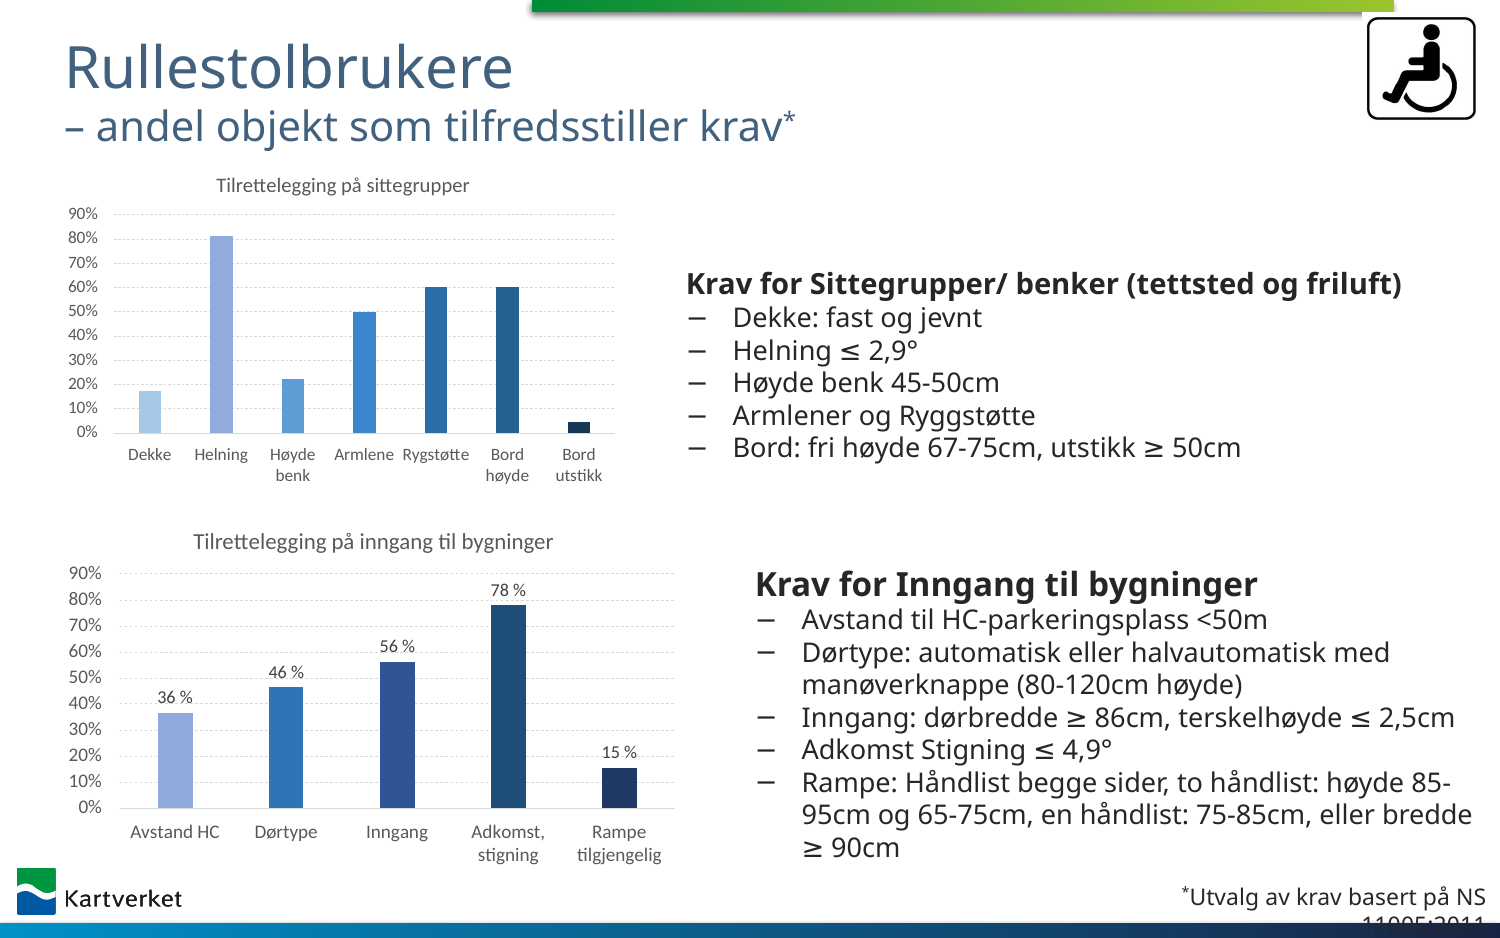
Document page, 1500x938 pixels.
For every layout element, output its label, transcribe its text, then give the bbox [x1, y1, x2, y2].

text_box Krav for Sittegrupper/ benker (tettsted og friluft) Dekke: fast og jevnt Helning ≤ 2,9° Høyde benk 45-50cm Armlener og Ryggstøtte Bord: fri høyde 67-75cm, utstikk ≥ 50cm [670, 258, 1418, 471]
picture [62, 166, 625, 492]
picture [62, 520, 686, 874]
text_box *Utvalg av krav basert på NS 11005:2011 [1068, 873, 1500, 938]
picture [1362, 12, 1481, 126]
text_box Rullestolbrukere – andel objekt som tilfredsstiller krav* [49, 25, 1431, 158]
text_box Krav for Inngang til bygninger Avstand til HC-parkeringsplass <50m Dørtype: automatisk eller halvautomatisk med manøverknappe (80-120cm høyde) Inngang: dørbredde ≥ 86cm, terskelhøyde ≤ 2,5cm Adkomst Stigning ≤ 4,9° Rampe: Håndlist begge sider, to håndlist: høyde 85-95cm og 65-75cm, en håndlist: 75-85cm, eller bredde ≥ 90cm [740, 555, 1491, 870]
